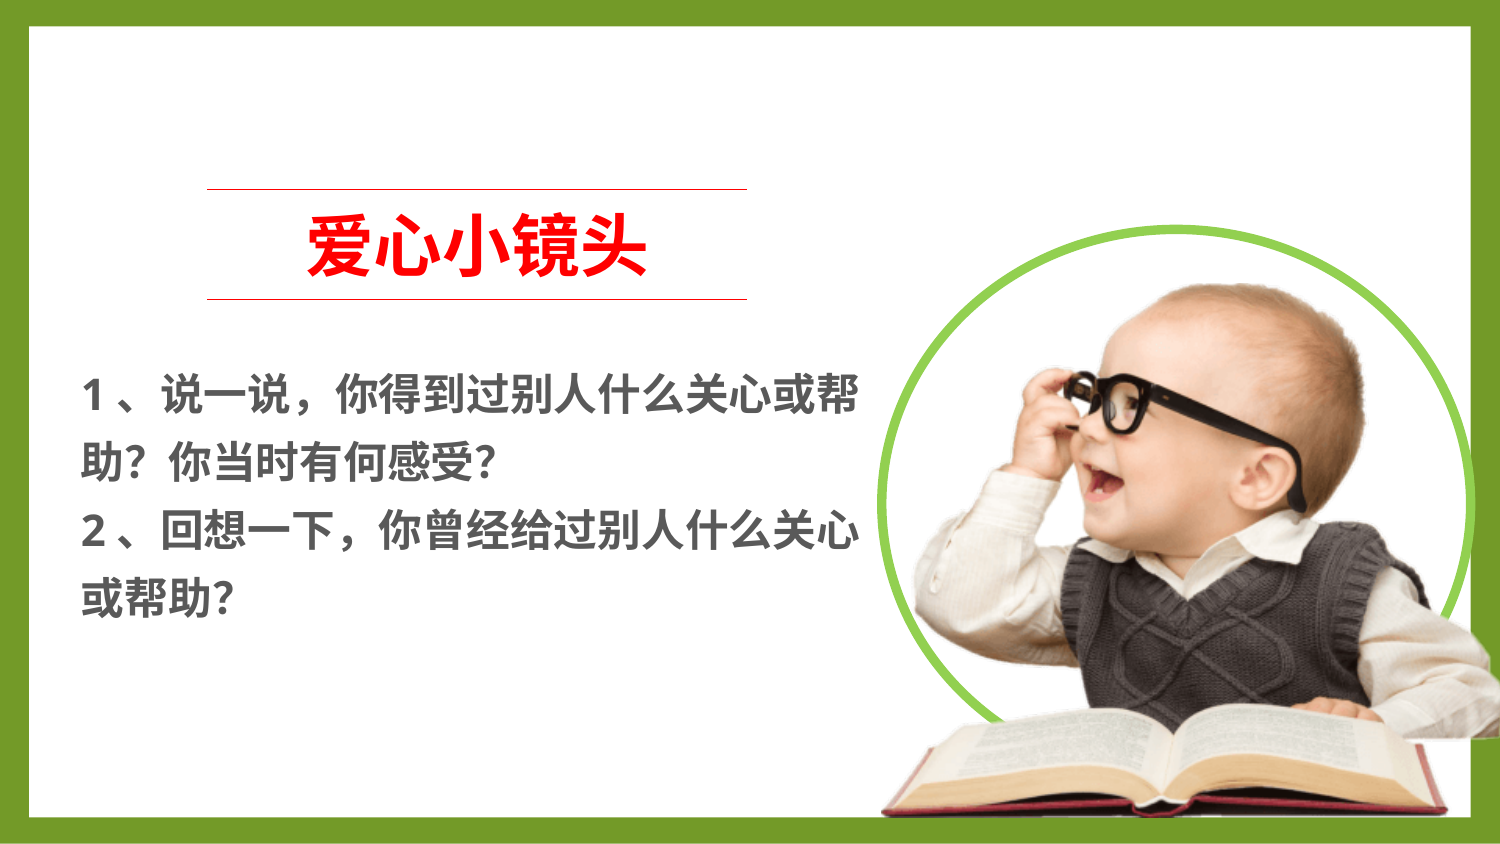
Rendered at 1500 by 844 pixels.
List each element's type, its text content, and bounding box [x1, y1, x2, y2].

text_box 1、说一说，你得到过别人什么关心或帮助？你当时有何感受？ 2、回想一下，你曾经给过别人什么关心或帮助？ [69, 345, 881, 630]
text_box [999, 228, 1353, 283]
text_box [28, 25, 1472, 818]
text_box [0, 0, 1500, 844]
text_box 爱心小镜头 [207, 197, 748, 291]
picture [881, 283, 1500, 818]
